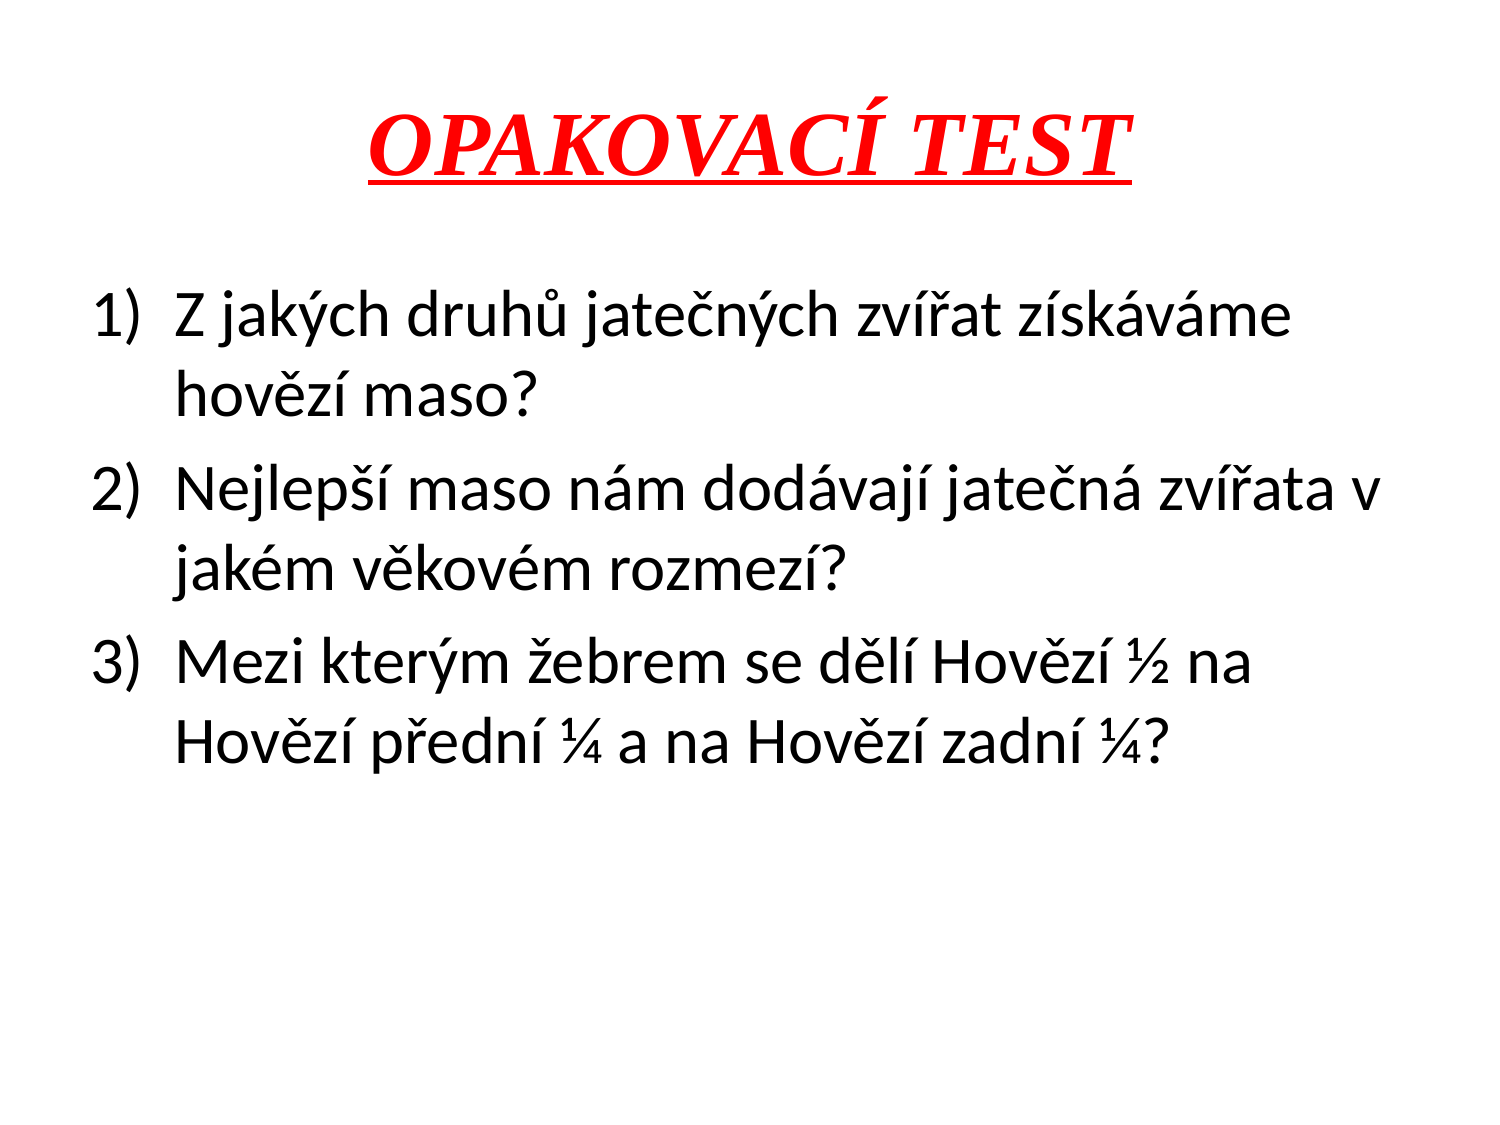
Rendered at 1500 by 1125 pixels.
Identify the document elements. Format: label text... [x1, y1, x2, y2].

list Z jakých druhů jatečných zvířat získáváme hovězí maso? Nejlepší maso nám dodávají jatečná zvířata v jakém věkovém rozmezí? Mezi kterým žebrem se dělí Hovězí ½ na Hovězí přední ¼ a na Hovězí zadní ¼? [75, 262, 1425, 1005]
title OPAKOVACÍ TEST [75, 45, 1425, 233]
